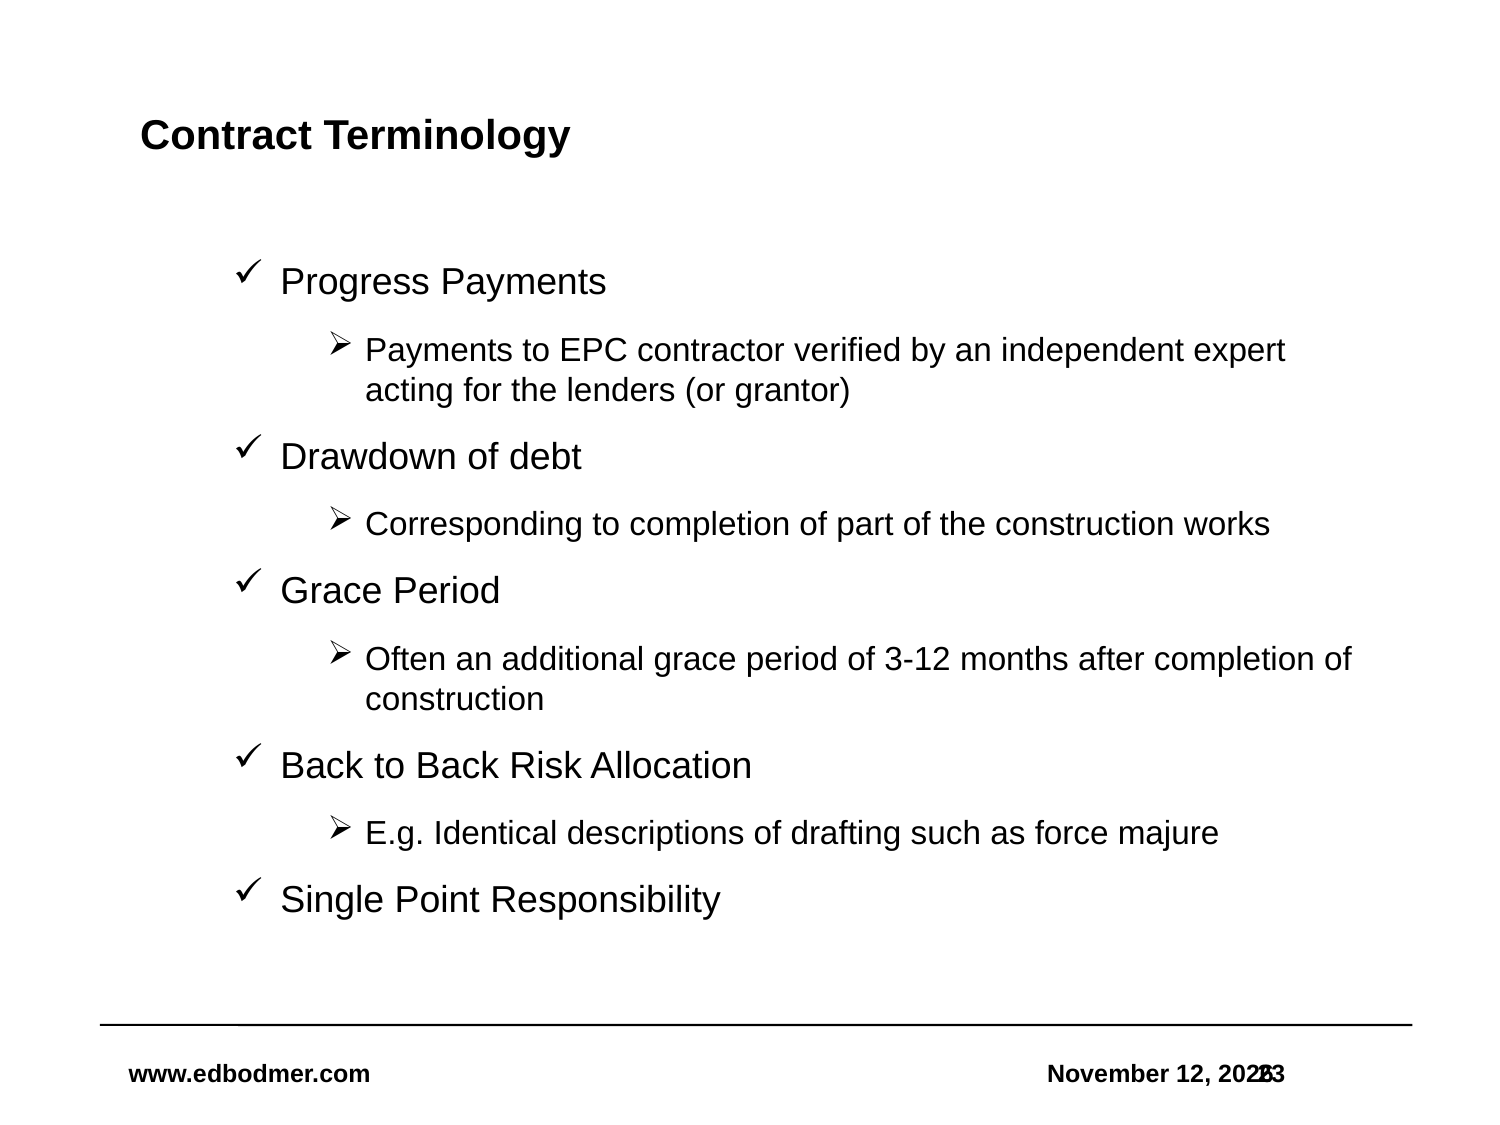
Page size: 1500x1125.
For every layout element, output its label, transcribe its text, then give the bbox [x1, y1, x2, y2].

title Contract Terminology [124, 99, 1288, 226]
list Progress Payments Payments to EPC contractor verified by an independent expert acting for the lenders (or grantor) Drawdown of debt Corresponding to completion of part of the construction works Grace Period Often an additional grace period of 3-12 months after completion of construction Back to Back Risk Allocation E.g. Identical descriptions of drafting such as force majure Single Point Responsibility [124, 249, 1376, 1001]
